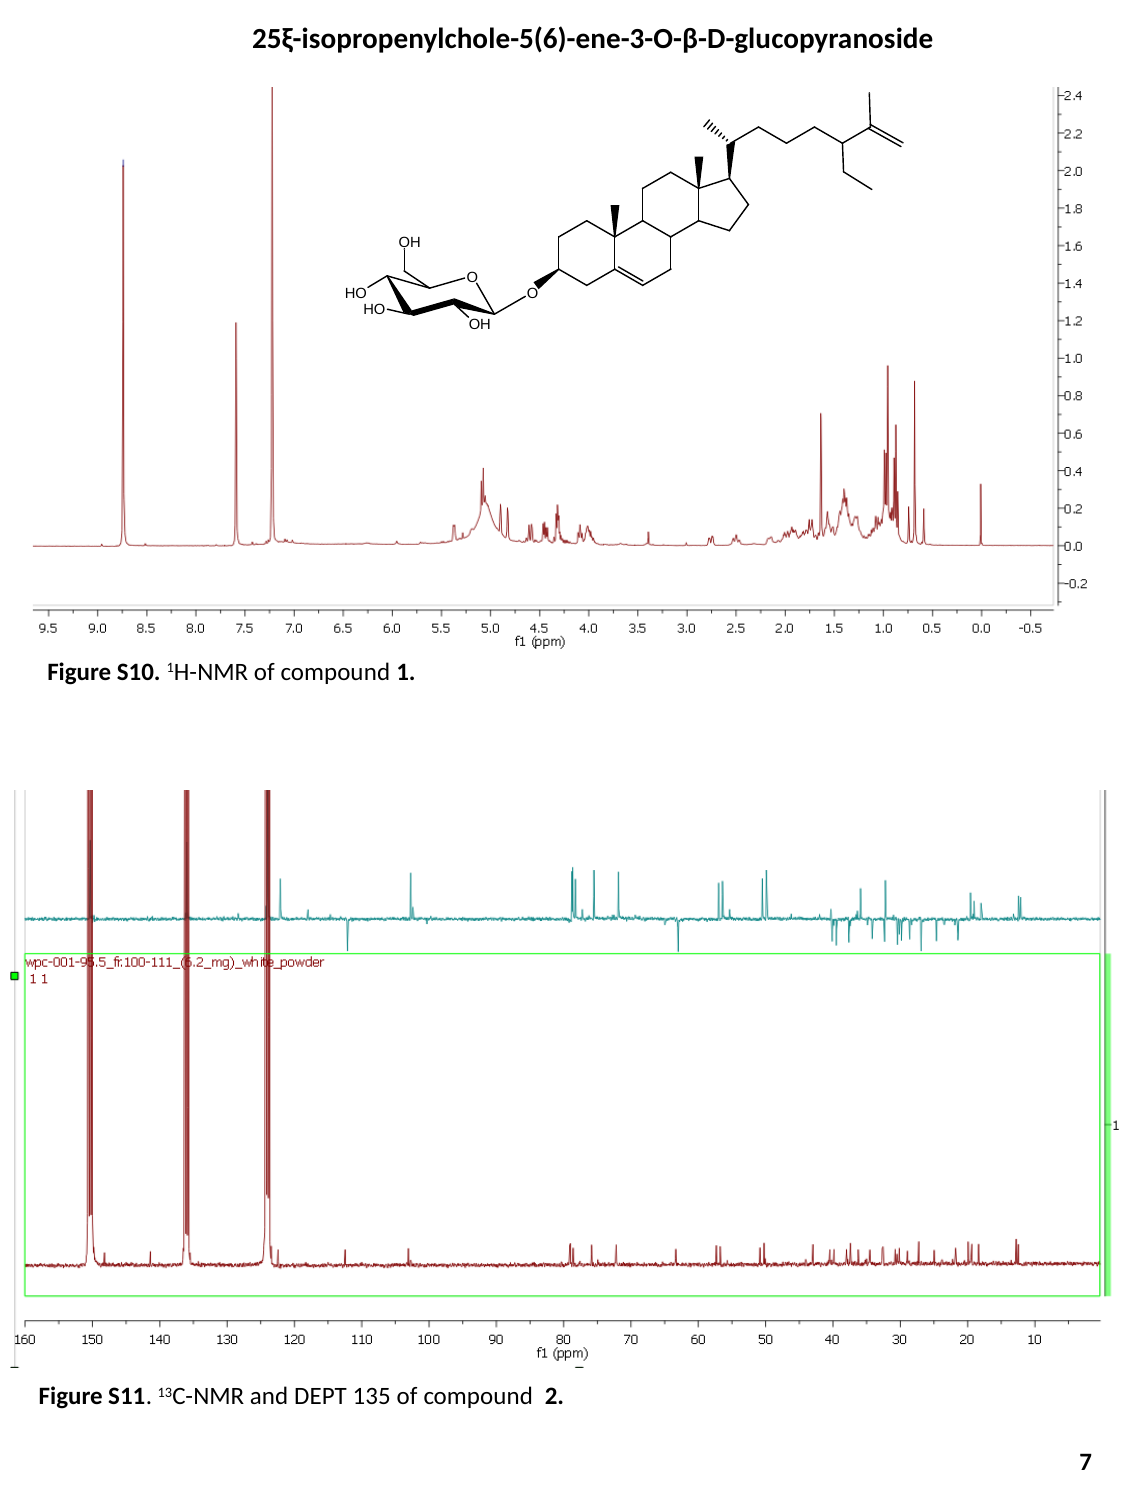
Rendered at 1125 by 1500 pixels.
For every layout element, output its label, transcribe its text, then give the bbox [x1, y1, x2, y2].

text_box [342, 89, 908, 331]
text_box Figure S10. 1H-NMR of compound 1. [32, 650, 454, 693]
text_box Figure S11. 13C-NMR and DEPT 135 of compound 2. [23, 1372, 610, 1417]
picture [10, 790, 1125, 1368]
picture [32, 87, 1108, 650]
slide_number 7 [1059, 1420, 1107, 1500]
text_box 25ξ-isopropenylchole-5(6)-ene-3-O-β-D-glucopyranoside [237, 12, 1125, 62]
